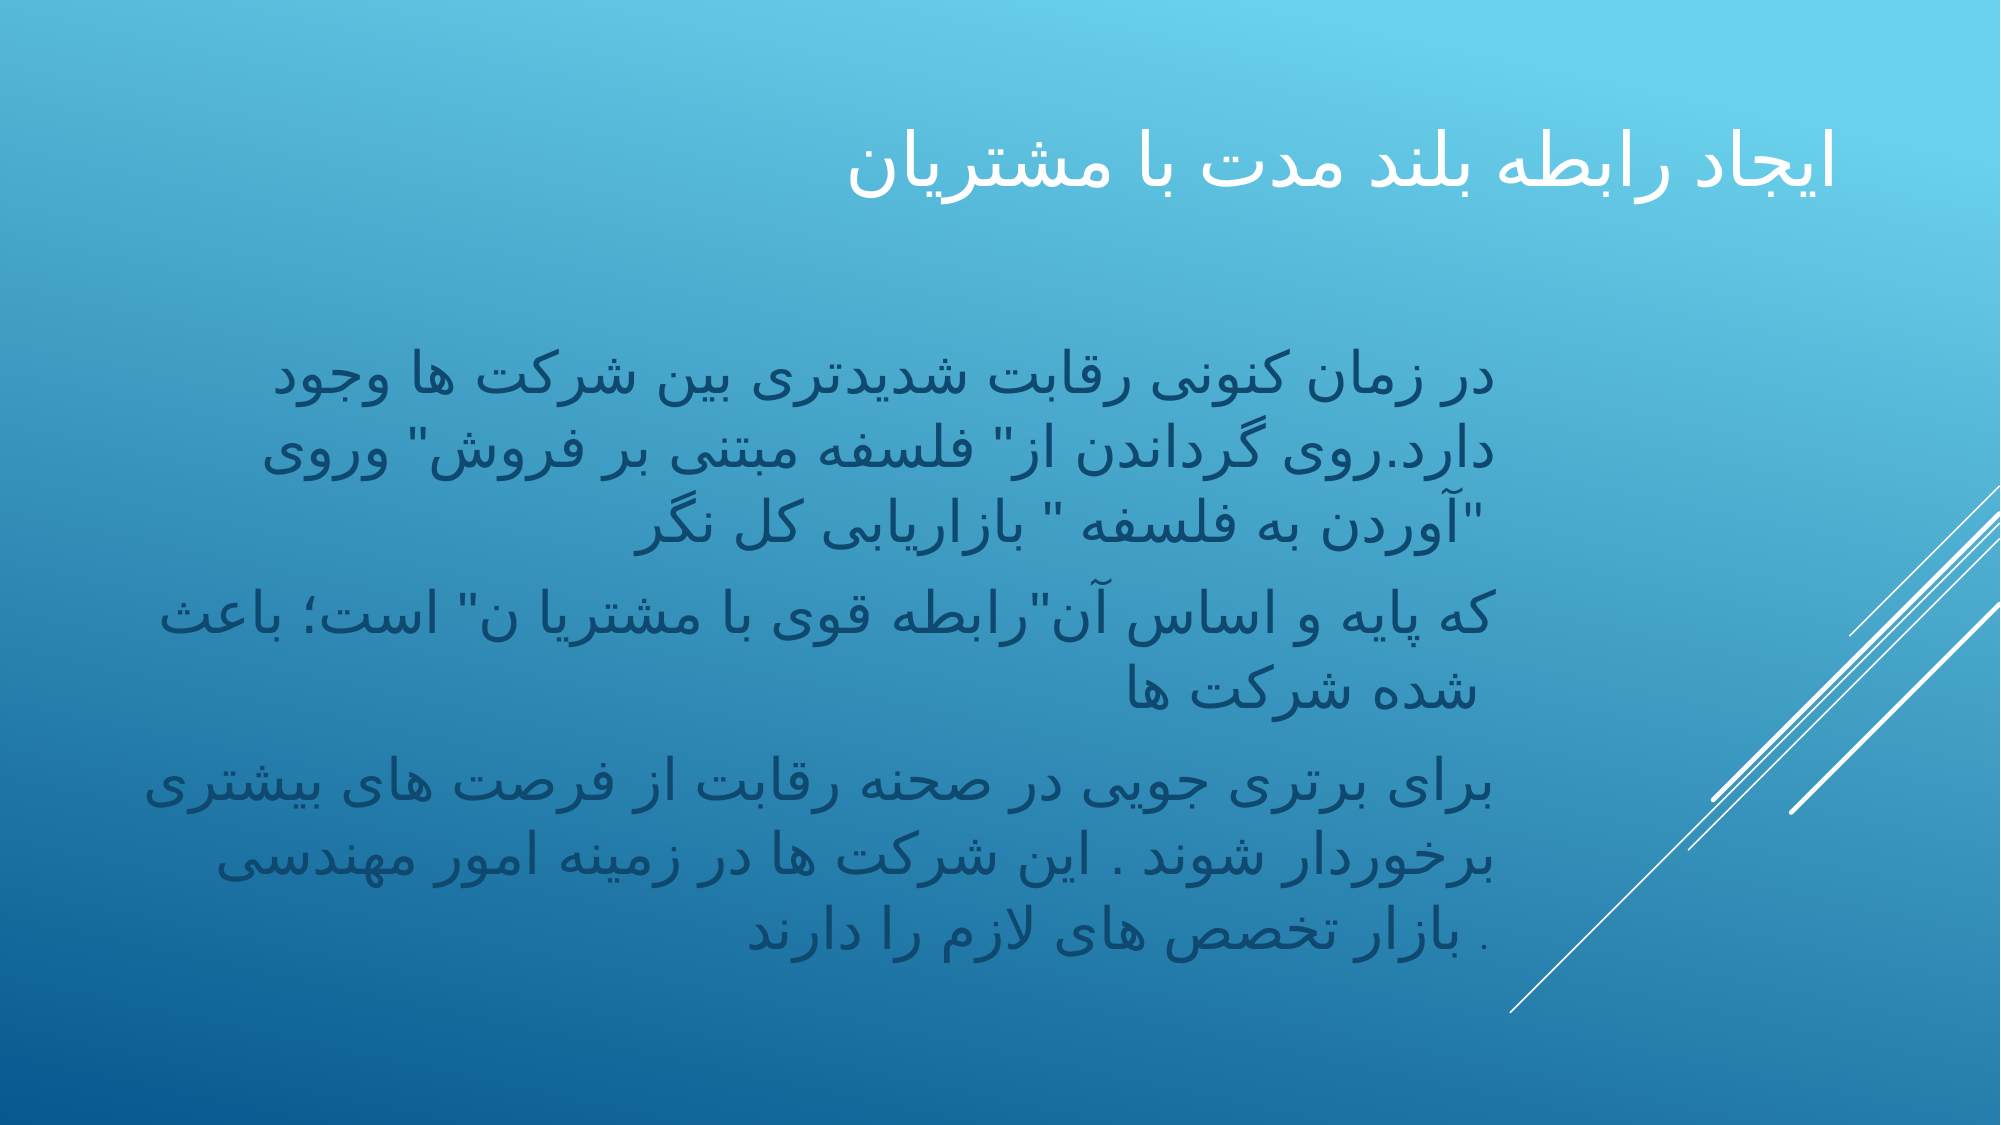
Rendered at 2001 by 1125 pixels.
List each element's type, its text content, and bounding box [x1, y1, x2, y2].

title ایجاد رابطه بلند مدت با مشتریان [474, 28, 1875, 299]
list در زمان کنونی رقابت شدیدتری بین شرکت ها وجود دارد.روی گرداندن از" فلسفه مبتنی بر فروش" وروی آوردن به فلسفه " بازاریابی کل نگر" که پایه و اساس آن"رابطه قوی با مشتریا ن" است؛ باعث شده شرکت ها برای برتری جویی در صحنه رقابت از فرصت های بیشتری برخوردار شوند . این شرکت ها در زمینه امور مهندسی بازار تخصص های لازم را دارند . [112, 322, 1513, 984]
